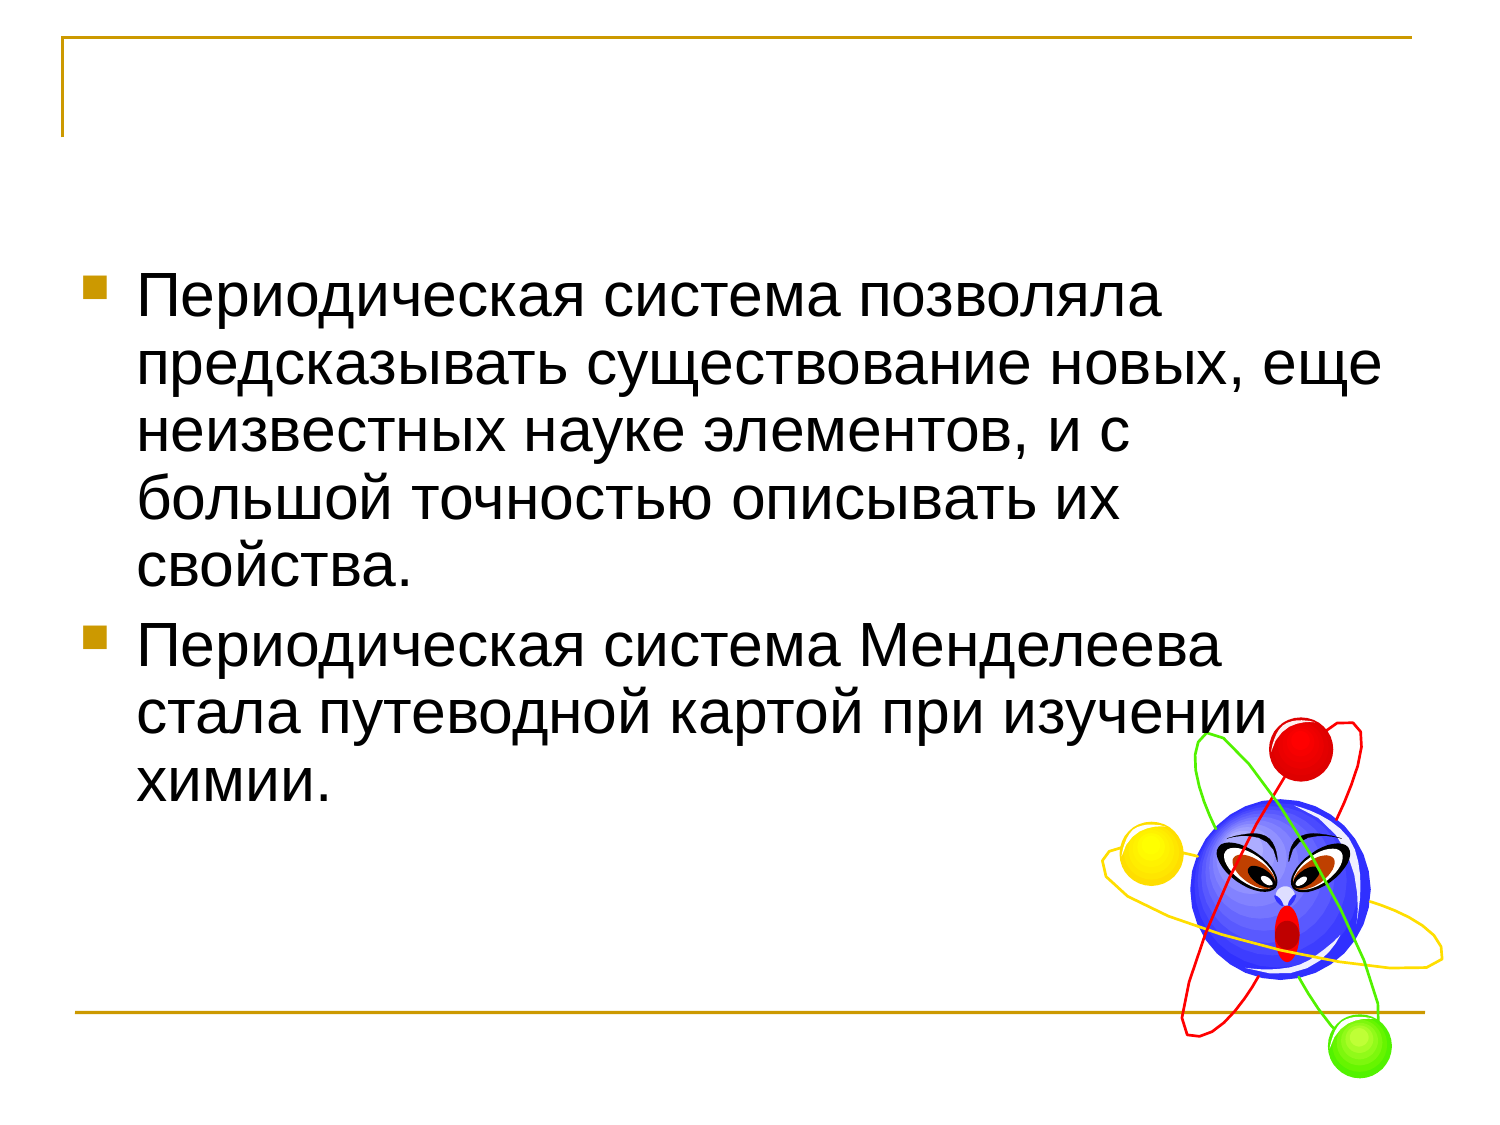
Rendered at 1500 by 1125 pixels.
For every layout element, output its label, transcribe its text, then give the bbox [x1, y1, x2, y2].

list Периодическая система позволяла предсказывать существование новых, еще неизвестных науке элементов, и с большой точностью описывать их свойства. Периодическая система Менделеева стала путеводной картой при изучении химии. [64, 255, 1416, 852]
picture [1080, 703, 1453, 1087]
